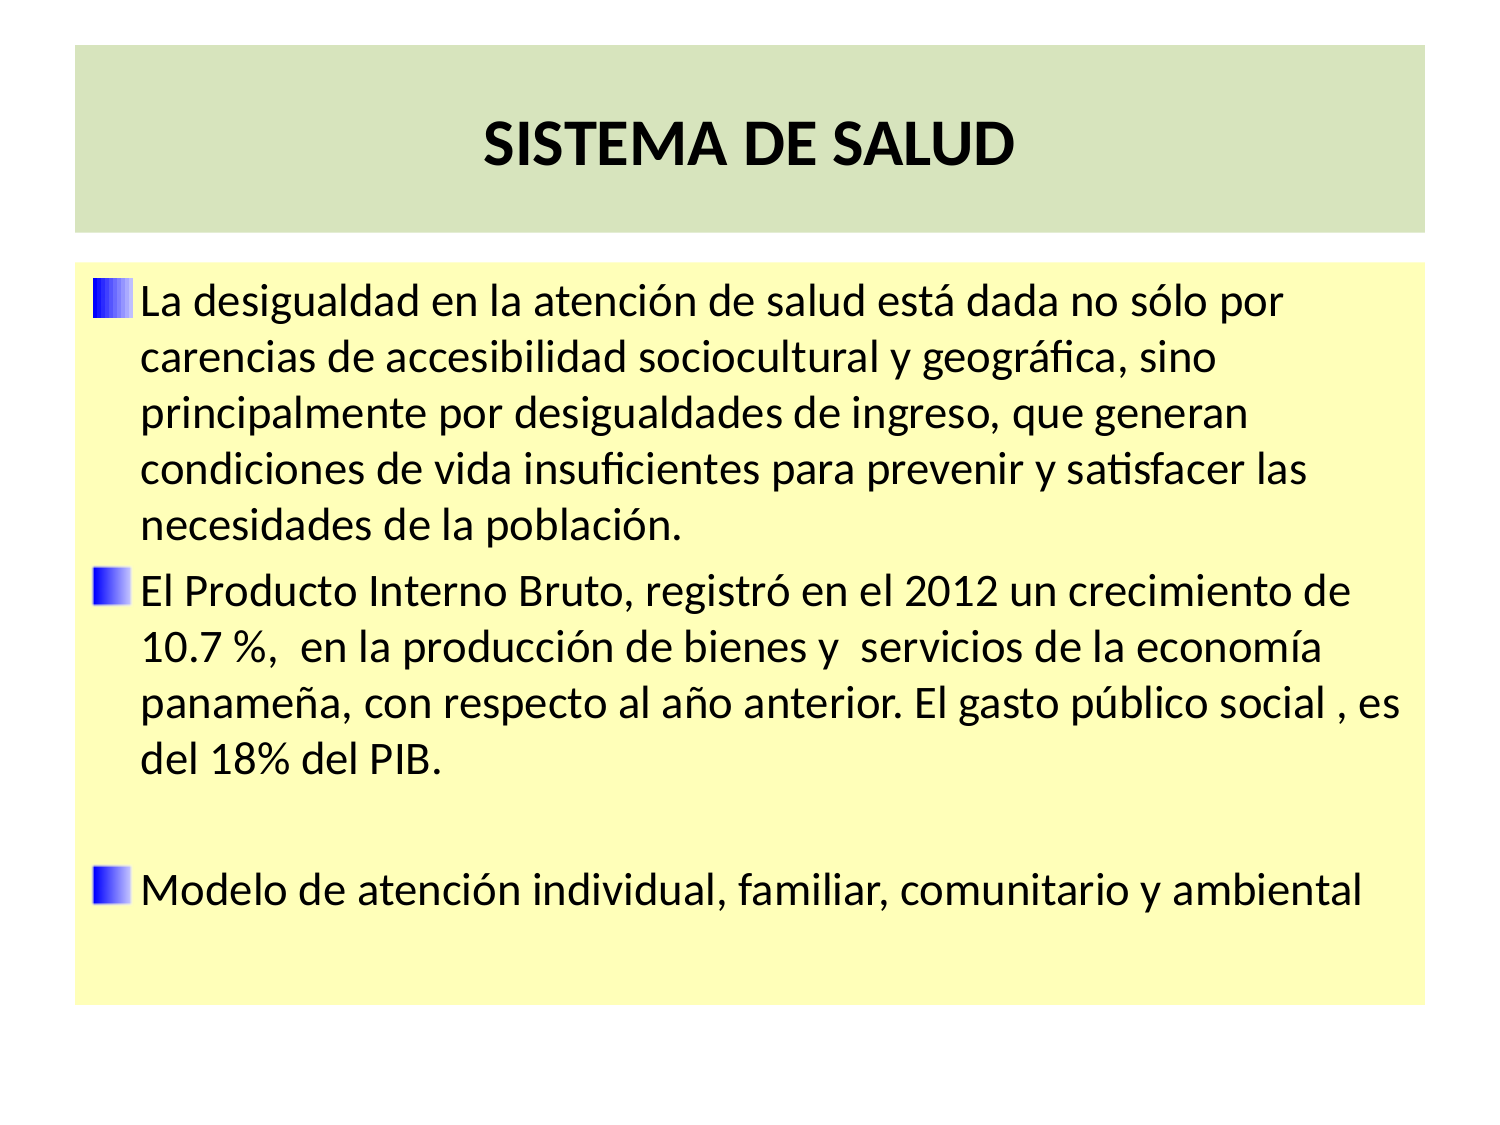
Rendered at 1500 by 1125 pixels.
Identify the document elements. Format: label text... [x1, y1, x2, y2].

picture [90, 274, 137, 322]
title SISTEMA DE SALUD [75, 45, 1425, 233]
picture [90, 564, 137, 611]
picture [90, 863, 137, 910]
list La desigualdad en la atención de salud está dada no sólo por carencias de accesibilidad sociocultural y geográfica, sino principalmente por desigualdades de ingreso, que generan condiciones de vida insuficientes para prevenir y satisfacer las necesidades de la población. El Producto Interno Bruto, registró en el 2012 un crecimiento de 10.7 %, en la producción de bienes y servicios de la economía panameña, con respecto al año anterior. El gasto público social , es del 18% del PIB. Modelo de atención individual, familiar, comunitario y ambiental [75, 262, 1425, 1005]
